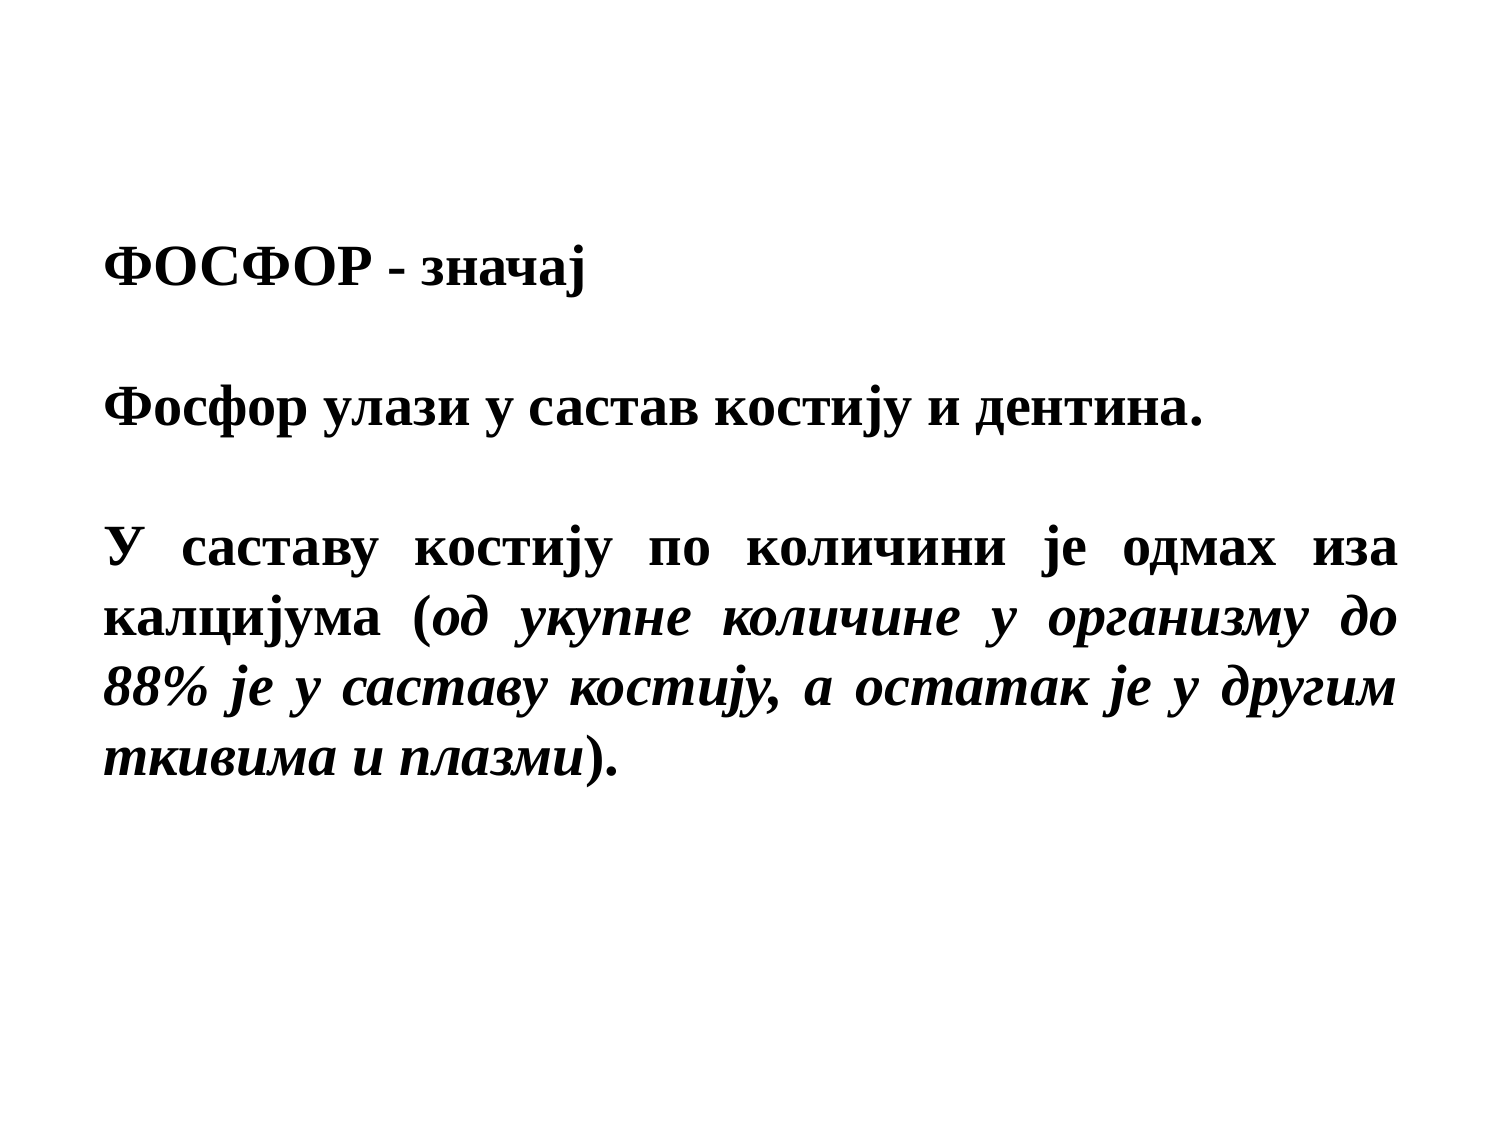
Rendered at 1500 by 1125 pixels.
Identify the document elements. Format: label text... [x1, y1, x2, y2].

text_box ФОСФОР - значај Фосфор улази у састав костију и дентина. У саставу костију по количини је одмах иза калцијума (од укупне количине у организму до 88% је у саставу костију, а остатак је у другим ткивима и плазми). [88, 220, 1414, 865]
